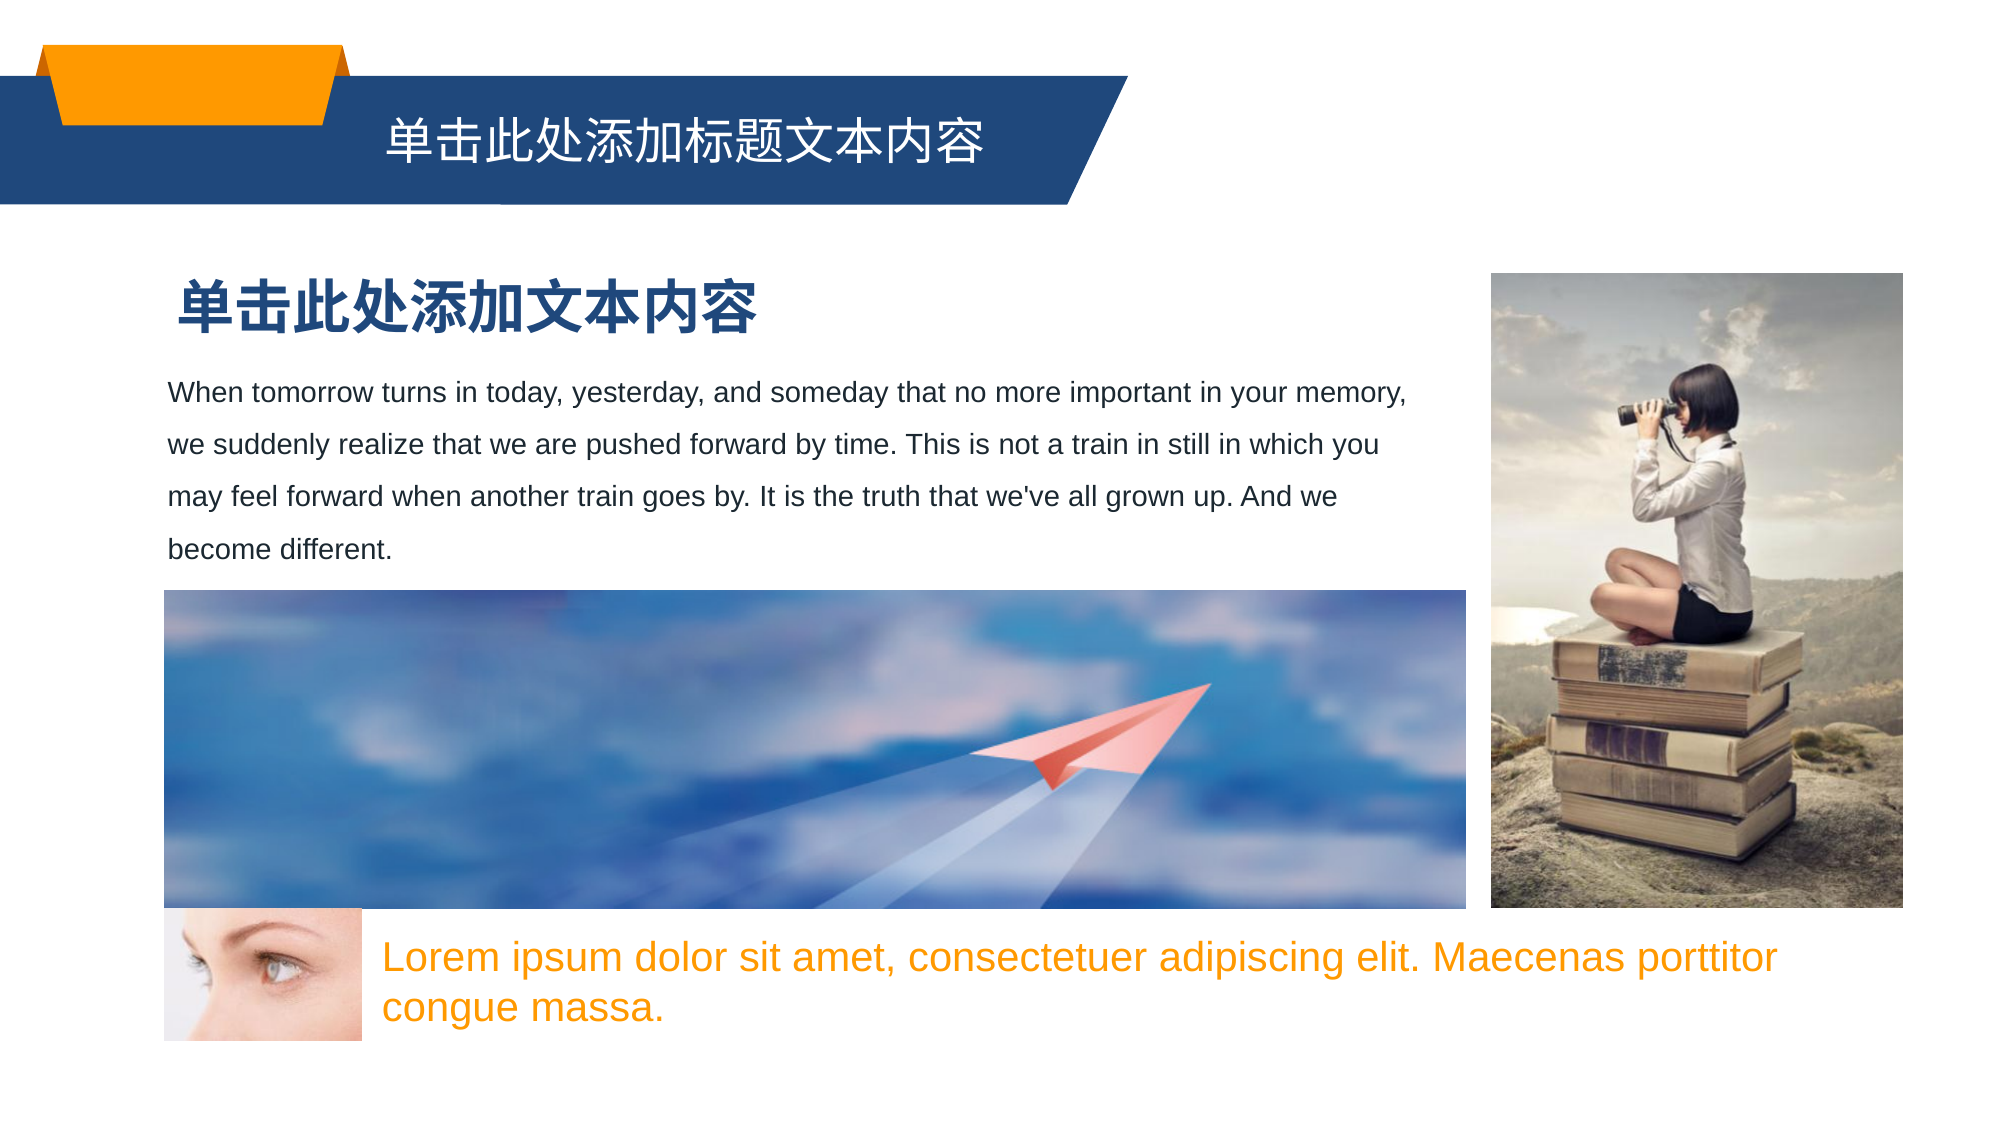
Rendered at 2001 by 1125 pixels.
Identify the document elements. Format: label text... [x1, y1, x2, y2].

text_box 单击此处添加标题文本内容 [364, 99, 1006, 180]
text_box [35, 47, 48, 74]
text_box When tomorrow turns in today, yesterday, and someday that no more important in your memory, we suddenly realize that we are pushed forward by time. This is not a train in still in which you may feel forward when another train goes by. It is the truth that we've all grown up. And we become different. [152, 348, 1426, 573]
picture [1491, 273, 1903, 908]
picture [164, 590, 1466, 1041]
text_box [0, 74, 1130, 206]
text_box Lorem ipsum dolor sit amet, consectetuer adipiscing elit. Maecenas porttitor congue massa. [362, 919, 1903, 1040]
text_box [41, 43, 344, 127]
text_box 单击此处添加文本内容 [156, 260, 779, 348]
text_box [337, 47, 351, 74]
